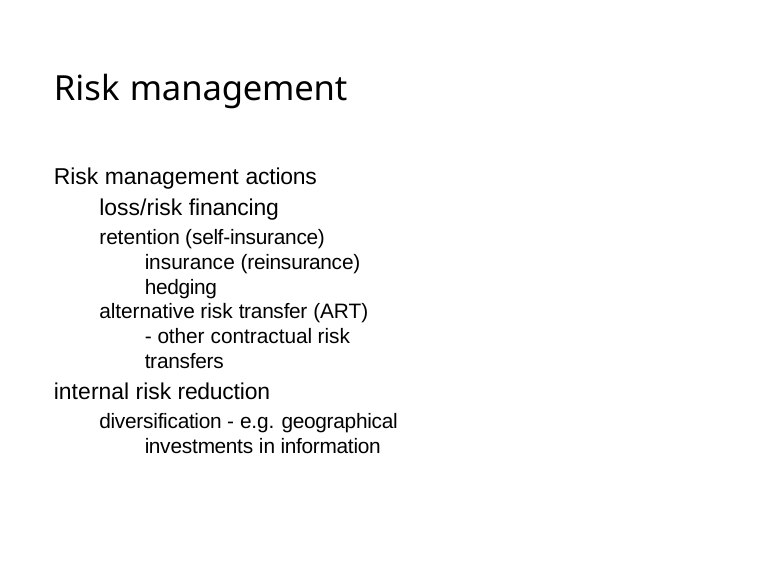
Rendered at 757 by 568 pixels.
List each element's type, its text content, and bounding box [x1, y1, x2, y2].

text_box Risk management actions loss/risk financing retention (self-insurance) insurance (reinsurance) hedging alternative risk transfer (ART) - other contractual risk transfers internal risk reduction diversification - e.g. geographical investments in information [51, 155, 714, 458]
title Risk management [51, 36, 705, 134]
